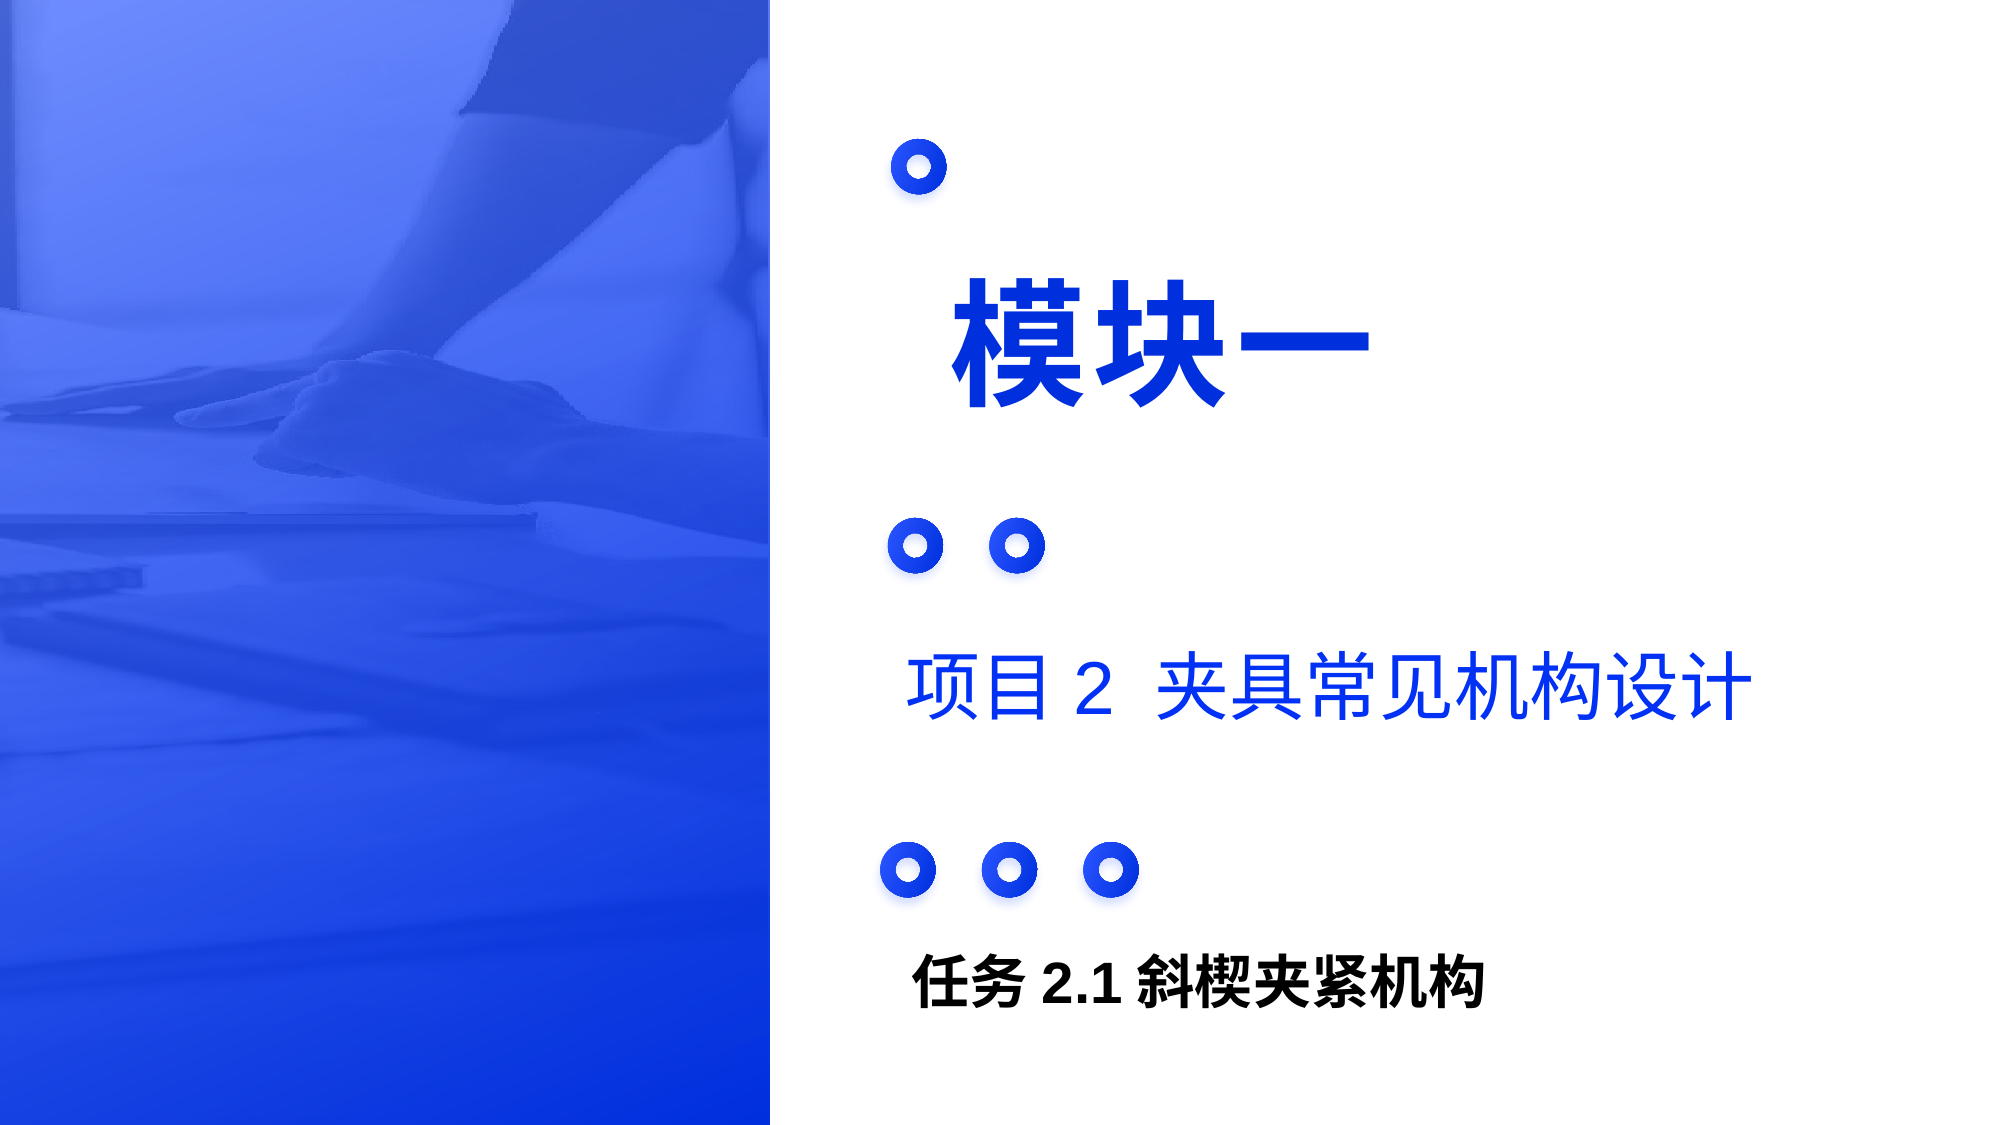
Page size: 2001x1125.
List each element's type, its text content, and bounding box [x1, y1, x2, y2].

text_box 模块一 [934, 250, 1703, 369]
text_box [1082, 841, 1140, 899]
text_box 项目2 夹具常见机构设计 [890, 587, 1847, 913]
text_box [980, 841, 1039, 899]
text_box 任务2.1斜楔夹紧机构 [896, 938, 1881, 1023]
picture [0, 0, 768, 1125]
text_box [886, 516, 945, 575]
text_box [879, 841, 937, 899]
text_box [988, 516, 1046, 575]
text_box [890, 137, 948, 196]
